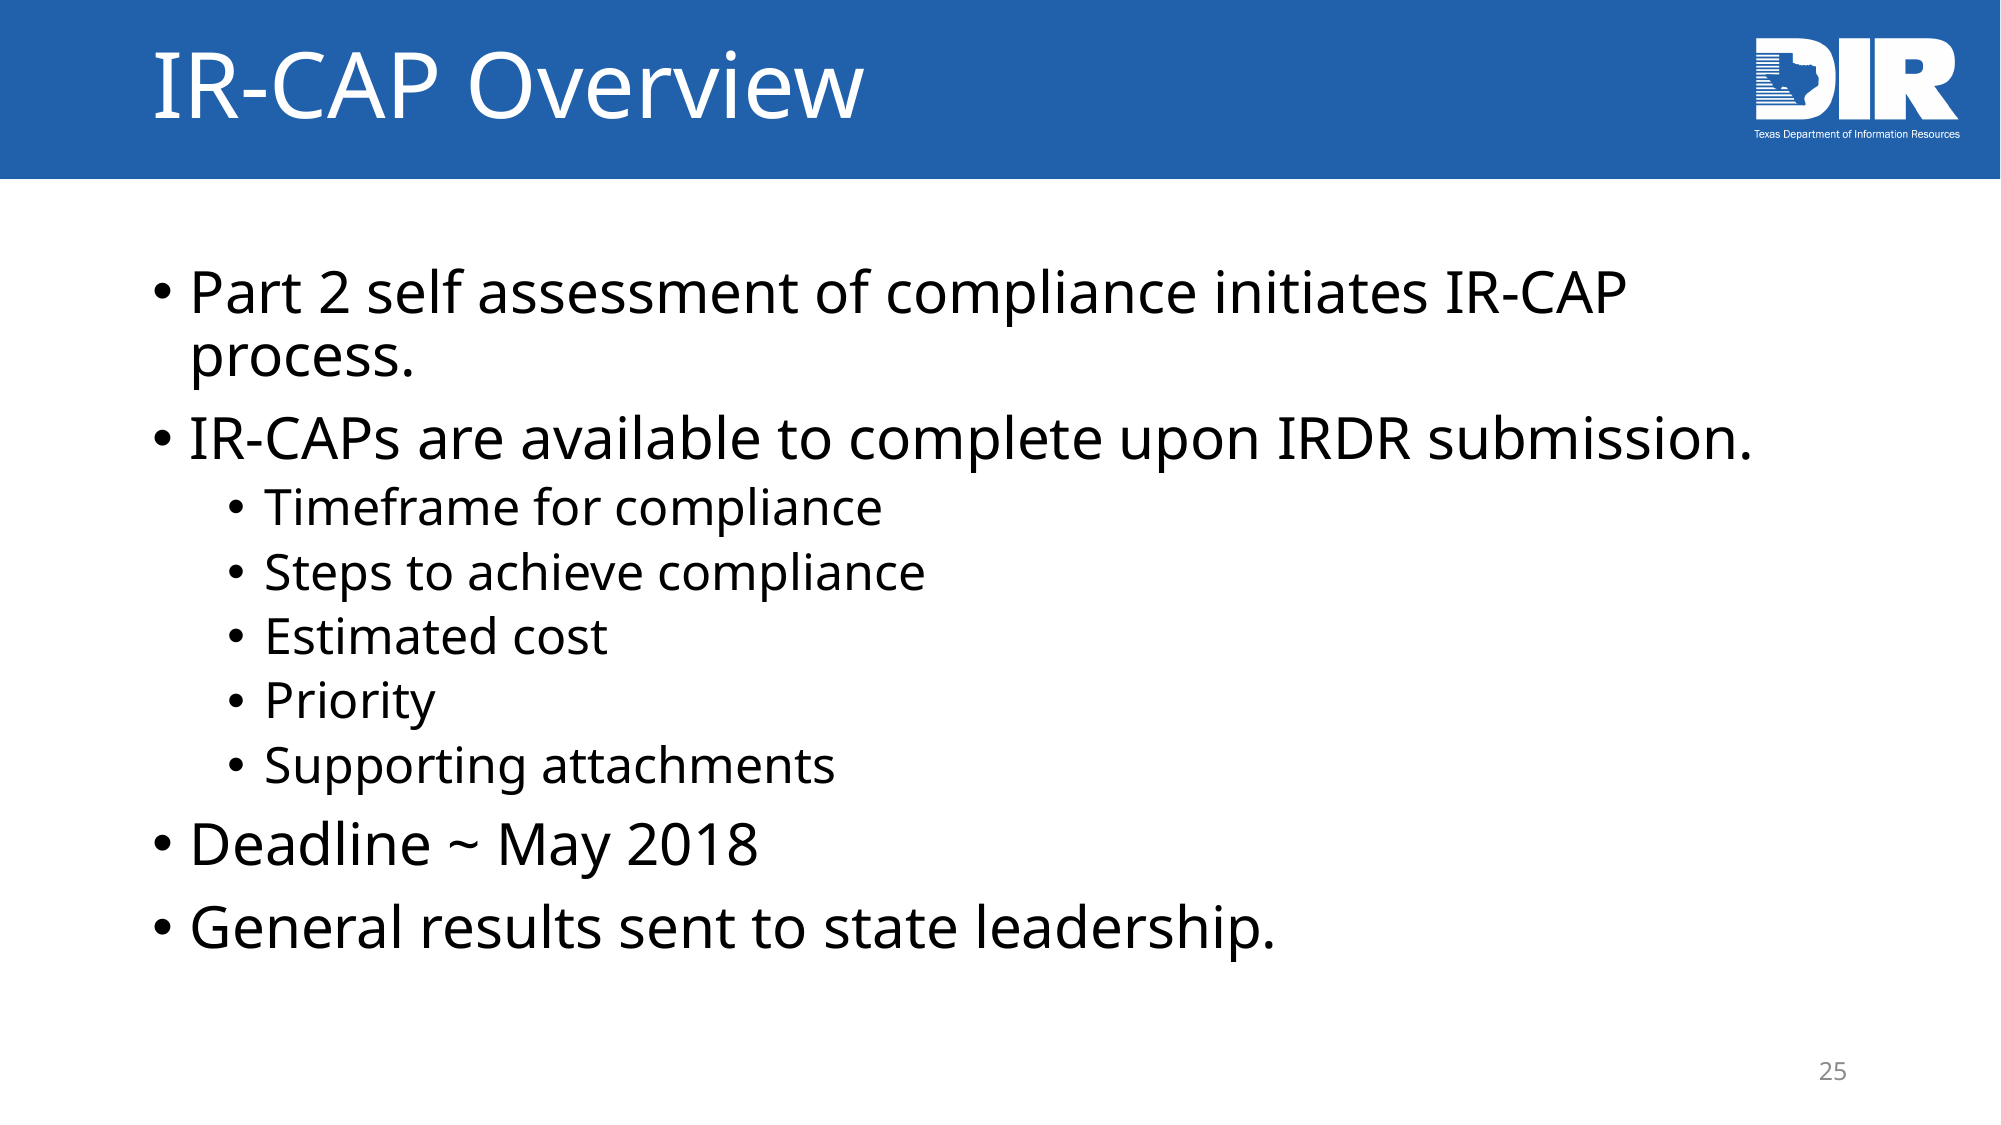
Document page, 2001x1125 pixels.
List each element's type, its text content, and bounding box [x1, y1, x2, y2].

slide_number 25 [1412, 1042, 1863, 1103]
picture [0, 0, 2001, 1125]
list Part 2 self assessment of compliance initiates IR-CAP process. IR-CAPs are available to complete upon IRDR submission. Timeframe for compliance Steps to achieve compliance Estimated cost Priority Supporting attachments Deadline ~ May 2018 General results sent to state leadership. [137, 255, 1863, 1014]
title IR-CAP Overview [137, 0, 1863, 179]
